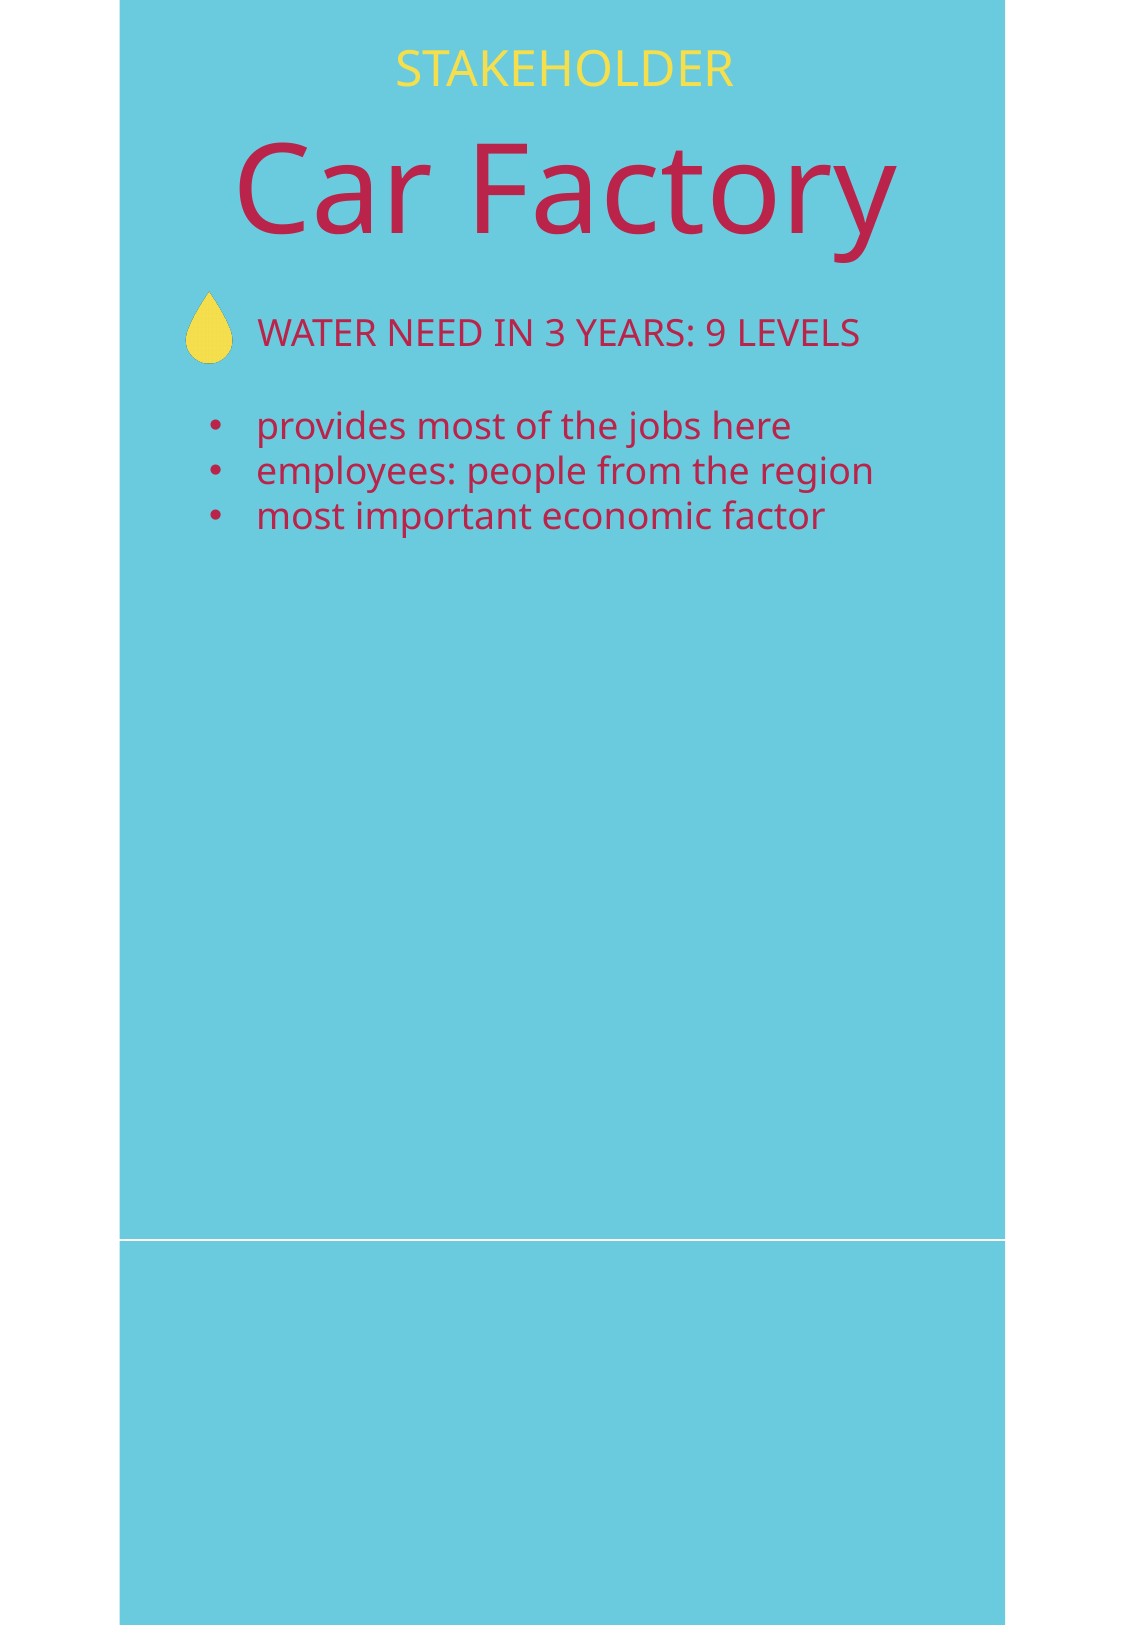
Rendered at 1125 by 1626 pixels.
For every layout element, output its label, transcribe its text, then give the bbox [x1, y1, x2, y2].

text_box WATER NEED IN 3 YEARS: 9 LEVELS [254, 301, 972, 362]
text_box [0, 0, 1125, 1240]
text_box [119, 1240, 1006, 1625]
picture [163, 282, 254, 373]
text_box provides most of the jobs here employees: people from the region most important economic factor [194, 394, 936, 634]
